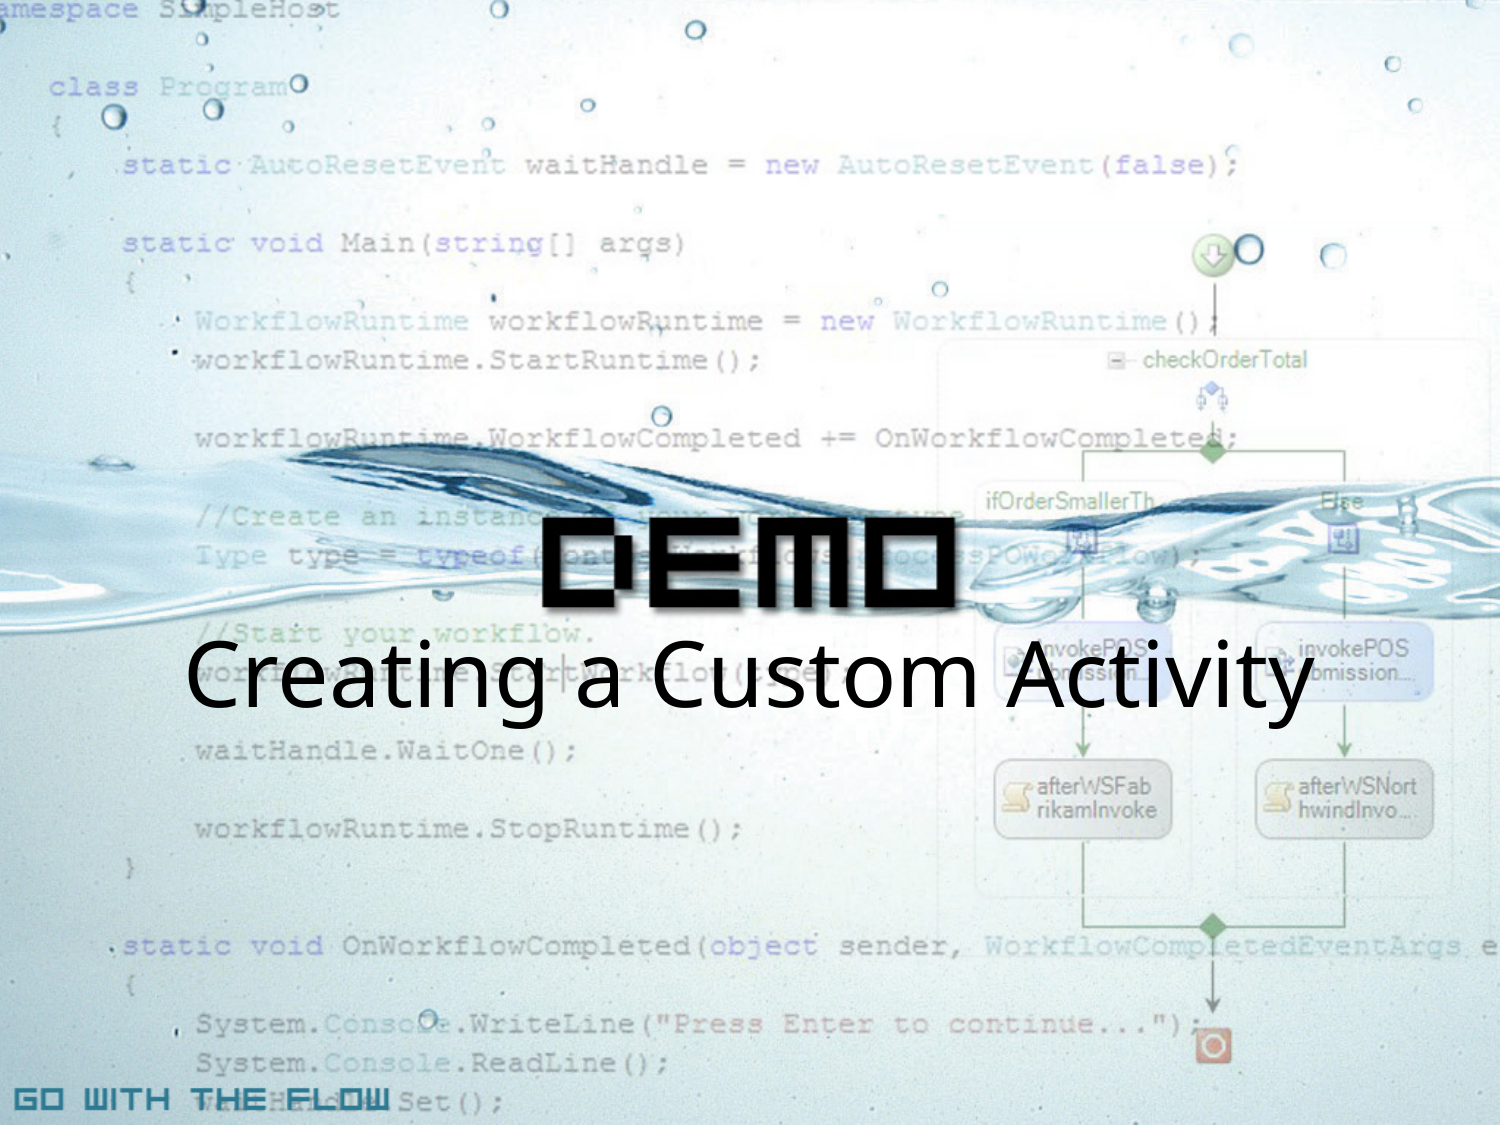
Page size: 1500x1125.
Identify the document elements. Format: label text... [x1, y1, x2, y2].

picture [0, 0, 1500, 1125]
title Creating a Custom Activity [112, 549, 1388, 792]
